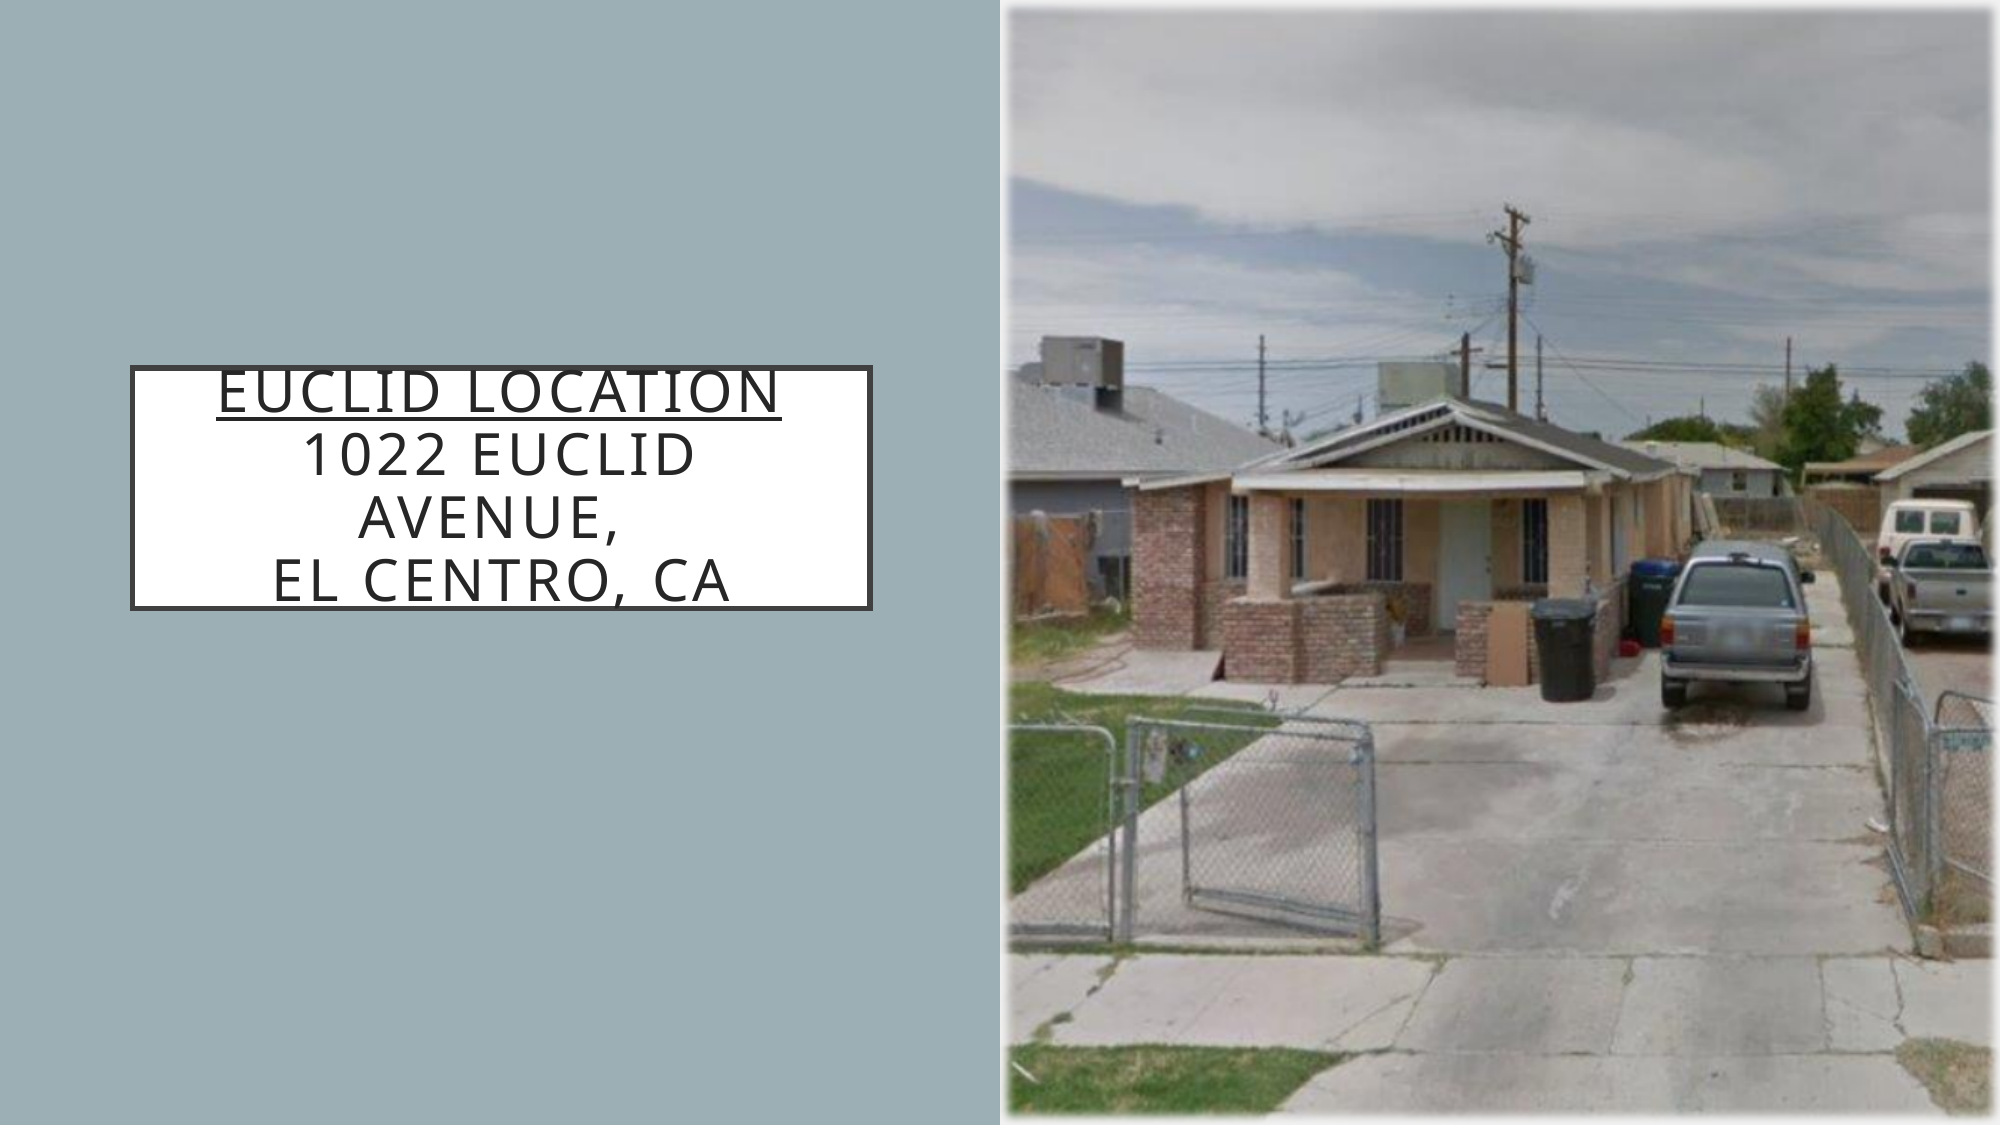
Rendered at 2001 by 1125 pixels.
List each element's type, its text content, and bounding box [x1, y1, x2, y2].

picture [999, 0, 2000, 1125]
title Euclid Location 1022 Euclid Avenue, El Centro, CA [130, 365, 873, 611]
